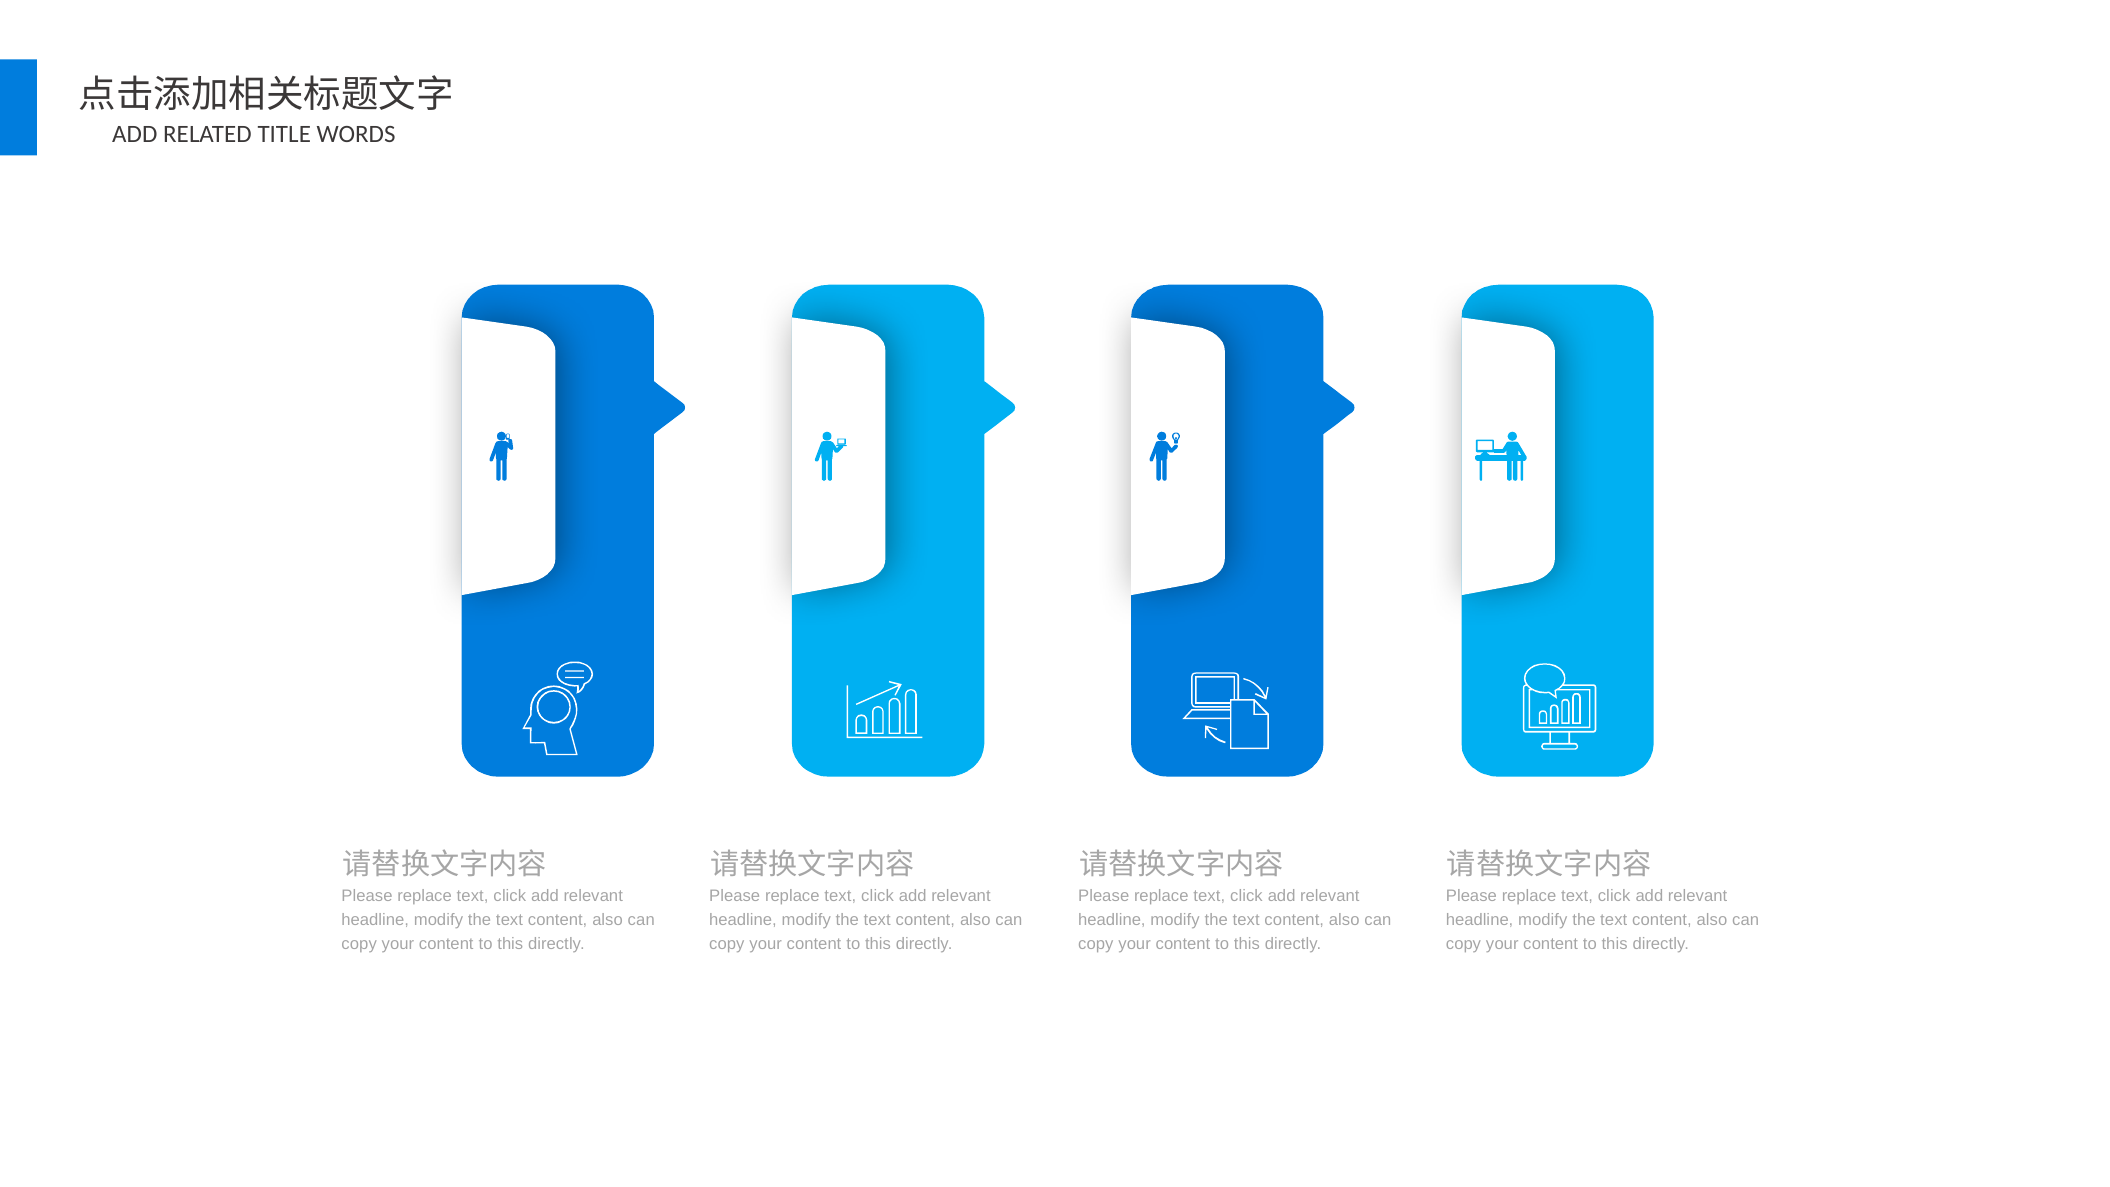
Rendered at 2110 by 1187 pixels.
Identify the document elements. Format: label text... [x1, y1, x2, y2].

text_box [1461, 284, 1654, 777]
text_box 请替换文字内容 [327, 831, 563, 888]
text_box [794, 756, 982, 777]
text_box ADD RELATED TITLE WORDS [96, 109, 413, 156]
text_box [1133, 756, 1321, 777]
text_box 请替换文字内容 [1432, 831, 1667, 888]
text_box 请替换文字内容 [695, 831, 930, 888]
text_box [522, 661, 1597, 756]
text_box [1461, 317, 1555, 596]
text_box Please replace text, click add relevant headline, modify the text content, also can copy your content to this directly. [326, 873, 677, 960]
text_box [1131, 317, 1225, 596]
text_box Please replace text, click add relevant headline, modify the text content, also can copy your content to this directly. [1431, 873, 1782, 960]
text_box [791, 317, 886, 596]
text_box 点击添加相关标题文字 [62, 61, 470, 123]
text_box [461, 317, 556, 596]
text_box [791, 284, 1016, 661]
text_box [461, 284, 686, 777]
text_box [1131, 284, 1355, 661]
text_box Please replace text, click add relevant headline, modify the text content, also can copy your content to this directly. [694, 873, 1045, 960]
text_box 请替换文字内容 [1064, 831, 1299, 888]
text_box Please replace text, click add relevant headline, modify the text content, also can copy your content to this directly. [1063, 873, 1414, 960]
